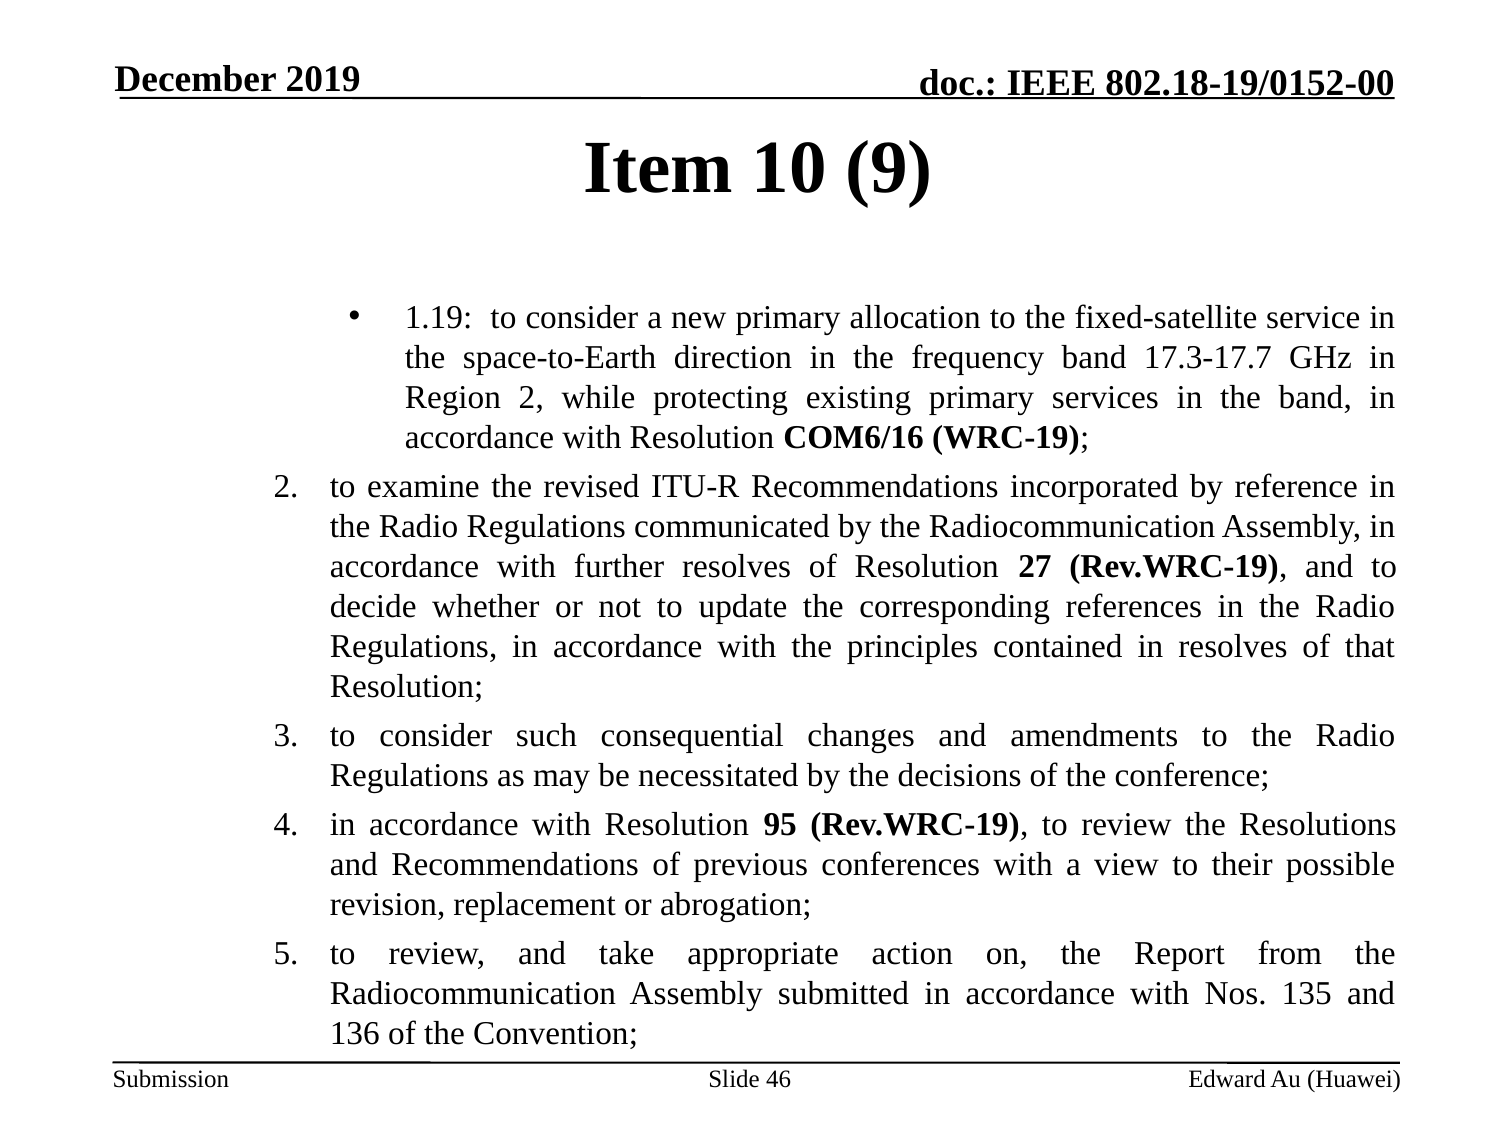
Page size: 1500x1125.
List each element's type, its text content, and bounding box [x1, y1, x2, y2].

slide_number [114, 54, 493, 100]
list 1.19: to consider a new primary allocation to the fixed-satellite service in the space-to-Earth direction in the frequency band 17.3-17.7 GHz in Region 2, while protecting existing primary services in the band, in accordance with Resolution COM6/16 (WRC-19); to examine the revised ITU-R Recommendations incorporated by reference in the Radio Regulations communicated by the Radiocommunication Assembly, in accordance with further resolves of Resolution 27 (Rev.WRC-19), and to decide whether or not to update the corresponding references in the Radio Regulations, in accordance with the principles contained in resolves of that Resolution; to consider such consequential changes and amendments to the Radio Regulations as may be necessitated by the decisions of the conference; in accordance with Resolution 95 (Rev.WRC-19), to review the Resolutions and Recommendations of previous conferences with a view to their possible revision, replacement or abrogation; to review, and take appropriate action on, the Report from the Radiocommunication Assembly submitted in accordance with Nos. 135 and 136 of the Convention; [108, 287, 1413, 951]
slide_number Slide 46 [699, 1061, 800, 1123]
title Item 10 (9) [120, 99, 1396, 226]
footer Edward Au (Huawei) [902, 1061, 1402, 1093]
